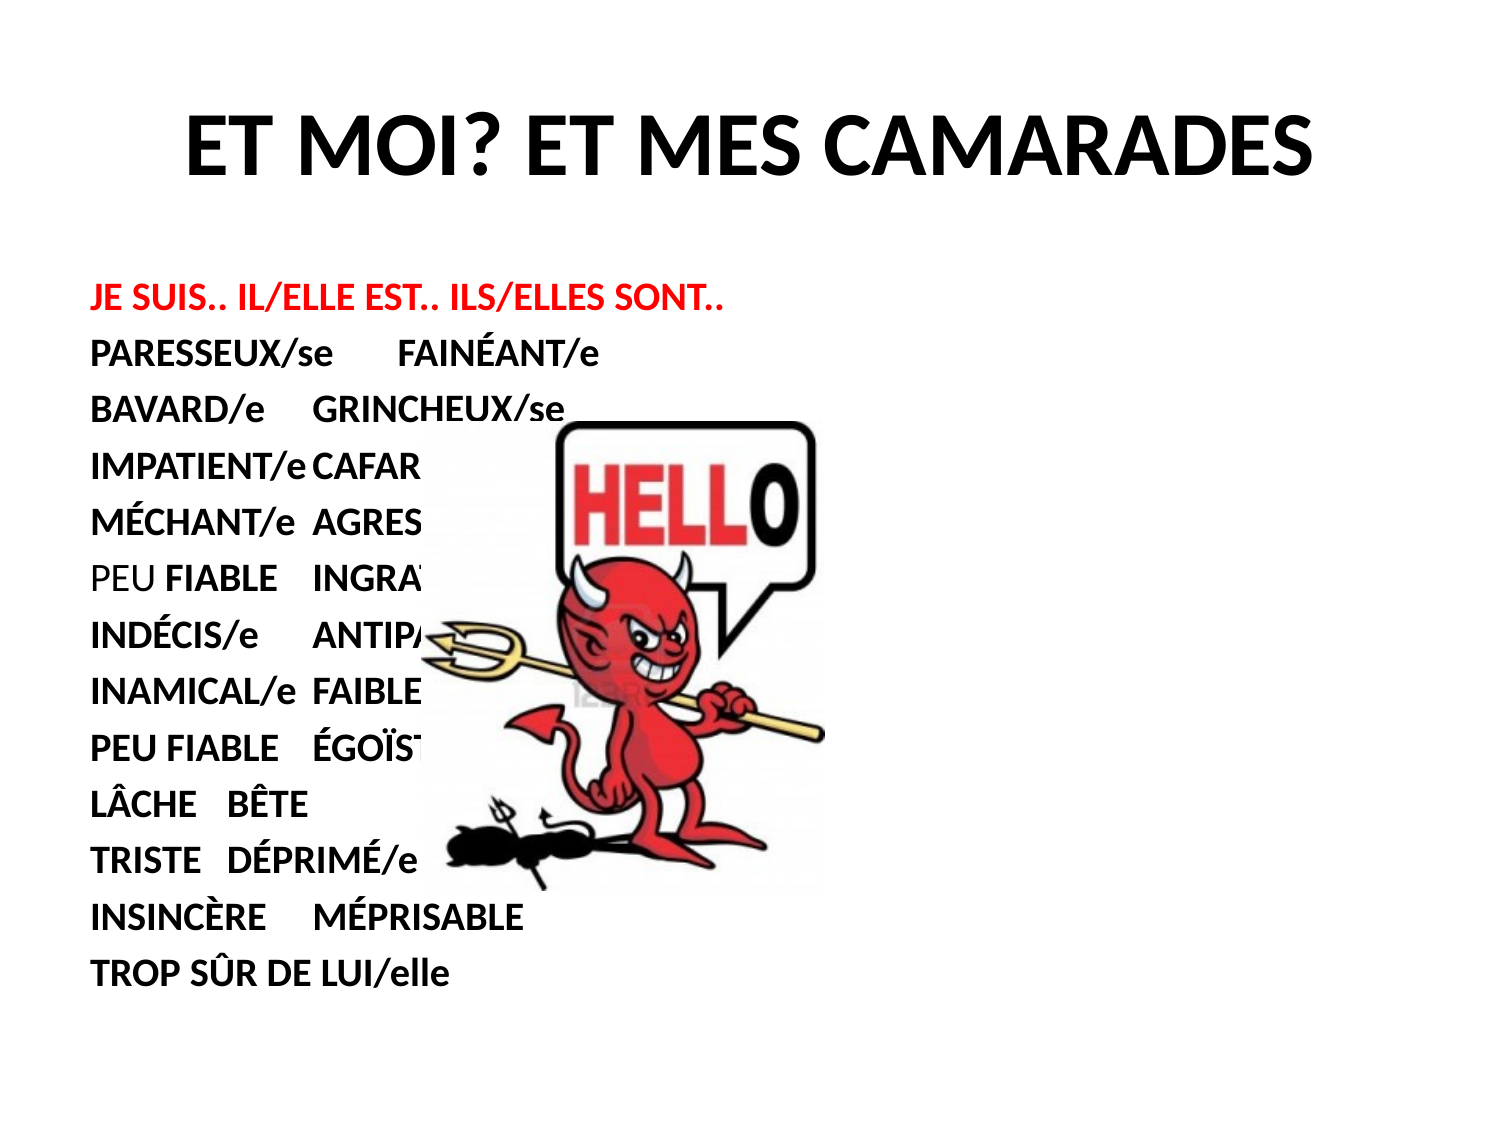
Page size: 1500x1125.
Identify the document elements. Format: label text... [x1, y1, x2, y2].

picture [421, 421, 826, 891]
list JE SUIS.. IL/ELLE EST.. ILS/ELLES SONT.. PARESSEUX/se FAINÉANT/e BAVARD/e GRINCHEUX/se IMPATIENT/e CAFARDEUX/se MÉCHANT/e AGRESSIF/ve PEU FIABLE INGRAT/e INDÉCIS/e ANTIPATHIQUE INAMICAL/e FAIBLE EN PEU FIABLE ÉGOÏSTE LÂCHE BÊTE TRISTE DÉPRIMÉ/e INSINCÈRE MÉPRISABLE TROP SÛR DE LUI/elle [75, 262, 1425, 1005]
title ET MOI? ET MES CAMARADES [75, 45, 1425, 233]
